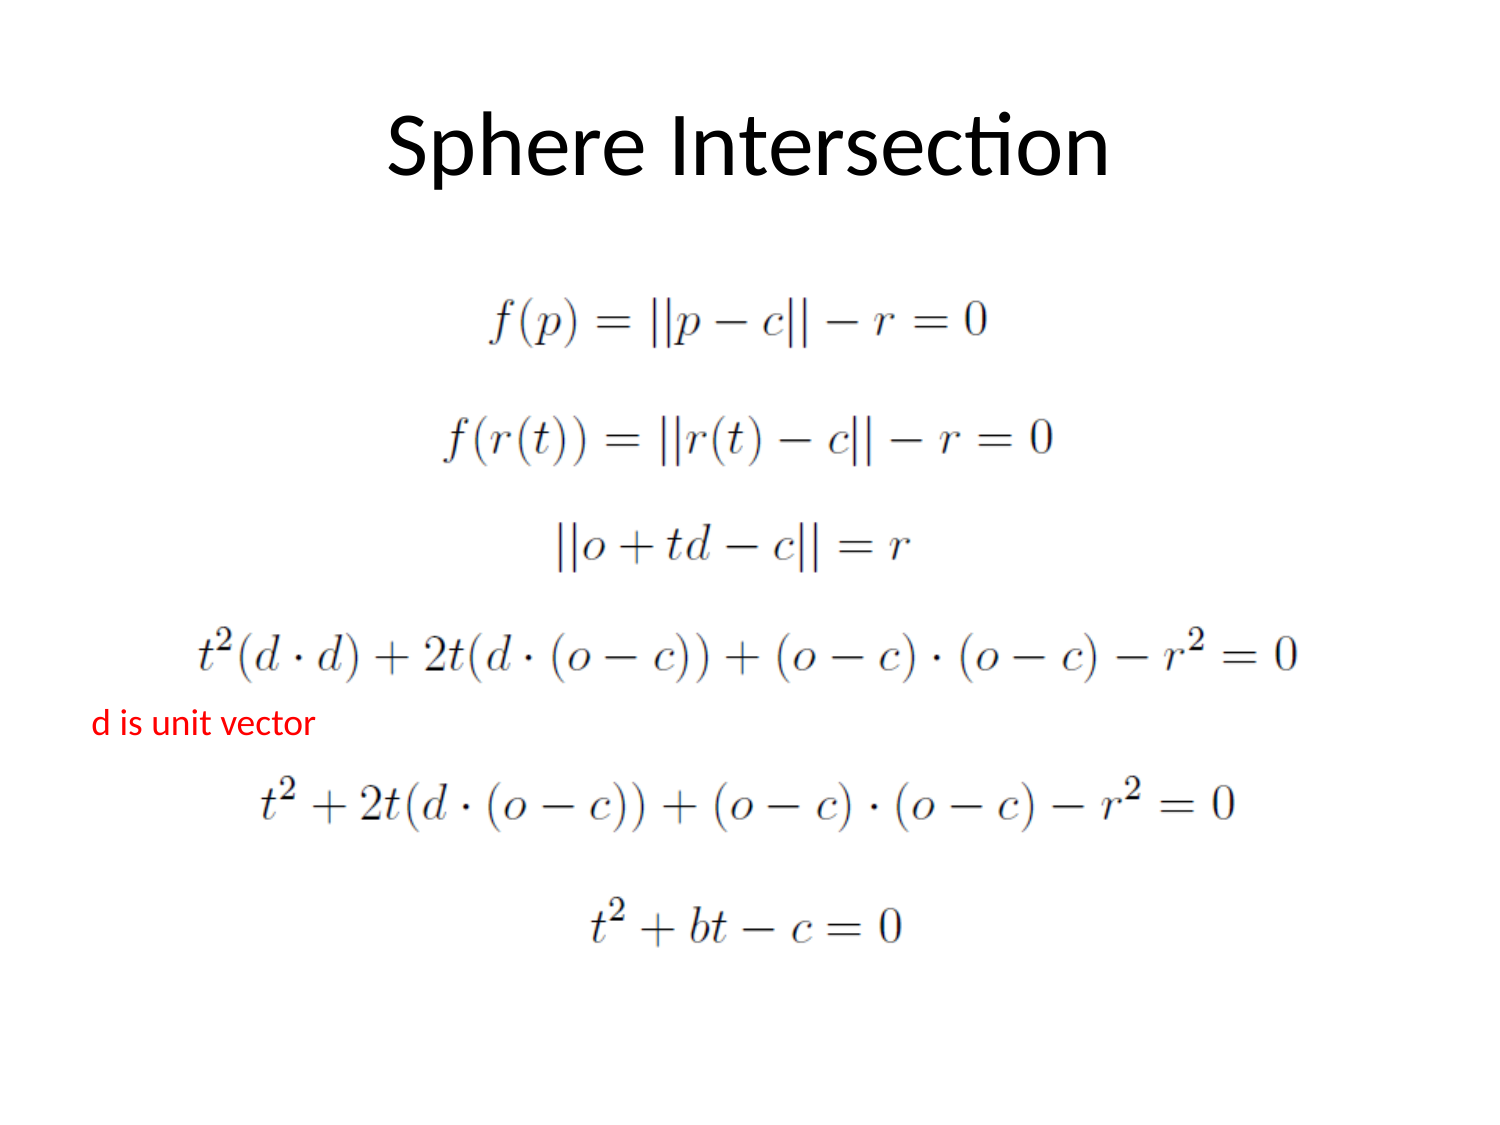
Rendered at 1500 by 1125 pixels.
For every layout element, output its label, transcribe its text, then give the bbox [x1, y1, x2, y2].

text_box d is unit vector [76, 690, 171, 751]
title Sphere Intersection [75, 45, 1425, 233]
picture [570, 878, 930, 986]
picture [470, 270, 1020, 364]
picture [176, 498, 1324, 845]
picture [419, 386, 1081, 487]
